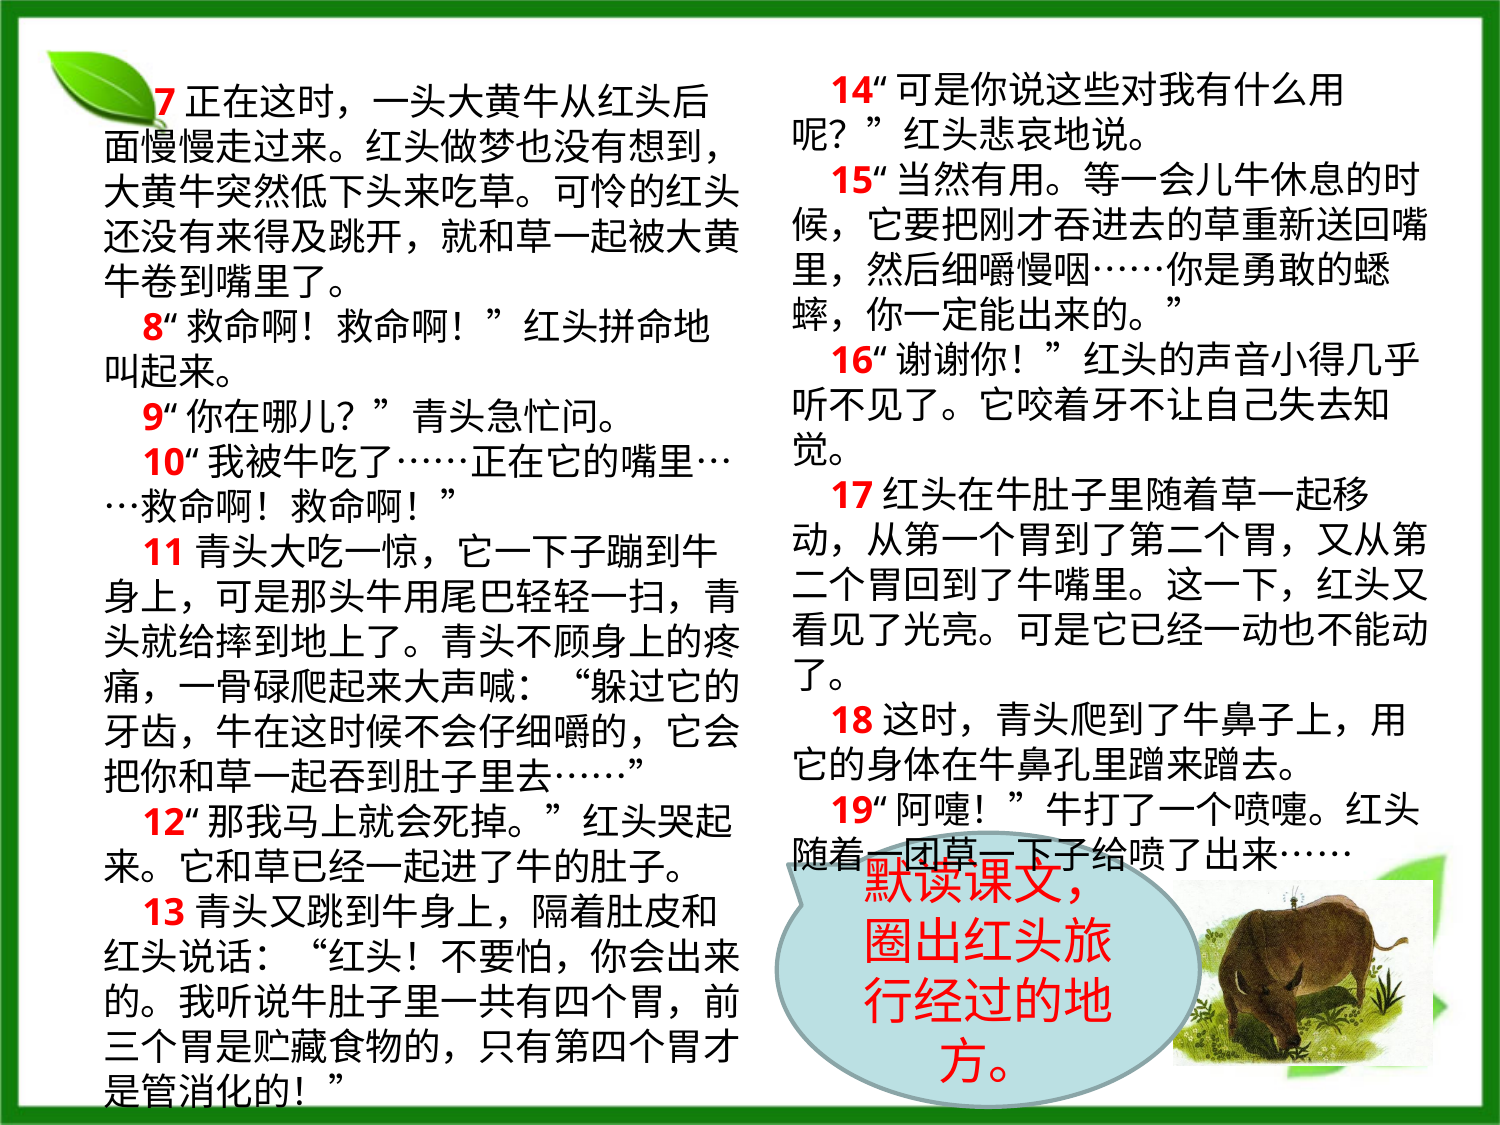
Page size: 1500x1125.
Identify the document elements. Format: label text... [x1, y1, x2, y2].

text_box 7正在这时，一头大黄牛从红头后面慢慢走过来。红头做梦也没有想到，大黄牛突然低下头来吃草。可怜的红头还没有来得及跳开，就和草一起被大黄牛卷到嘴里了。 8“救命啊！救命啊！”红头拼命地叫起来。 9“你在哪儿？”青头急忙问。 10“我被牛吃了……正在它的嘴里……救命啊！救命啊！” 11青头大吃一惊，它一下子蹦到牛身上，可是那头牛用尾巴轻轻一扫，青头就给摔到地上了。青头不顾身上的疼痛，一骨碌爬起来大声喊：“躲过它的牙齿，牛在这时候不会仔细嚼的，它会把你和草一起吞到肚子里去……” 12“那我马上就会死掉。”红头哭起来。它和草已经一起进了牛的肚子。 13青头又跳到牛身上，隔着肚皮和红头说话：“红头！不要怕，你会出来的。我听说牛肚子里一共有四个胃，前三个胃是贮藏食物的，只有第四个胃才是管消化的！” [88, 70, 760, 1125]
text_box 默读课文，圈出红头旅行经过的地方。 [774, 929, 1167, 1110]
text_box 14“可是你说这些对我有什么用呢？”红头悲哀地说。 15“当然有用。等一会儿牛休息的时候，它要把刚才吞进去的草重新送回嘴里，然后细嚼慢咽……你是勇敢的蟋蟀，你一定能出来的。” 16“谢谢你！”红头的声音小得几乎听不见了。它咬着牙不让自己失去知觉。 17红头在牛肚子里随着草一起移动，从第一个胃到了第二个胃，又从第二个胃回到了牛嘴里。这一下，红头又看见了光亮。可是它已经一动也不能动了。 18这时，青头爬到了牛鼻子上，用它的身体在牛鼻孔里蹭来蹭去。 19“阿嚏！”牛打了一个喷嚏。红头随着一团草一下子给喷了出来…… [776, 58, 1453, 929]
picture [0, 0, 1500, 1125]
